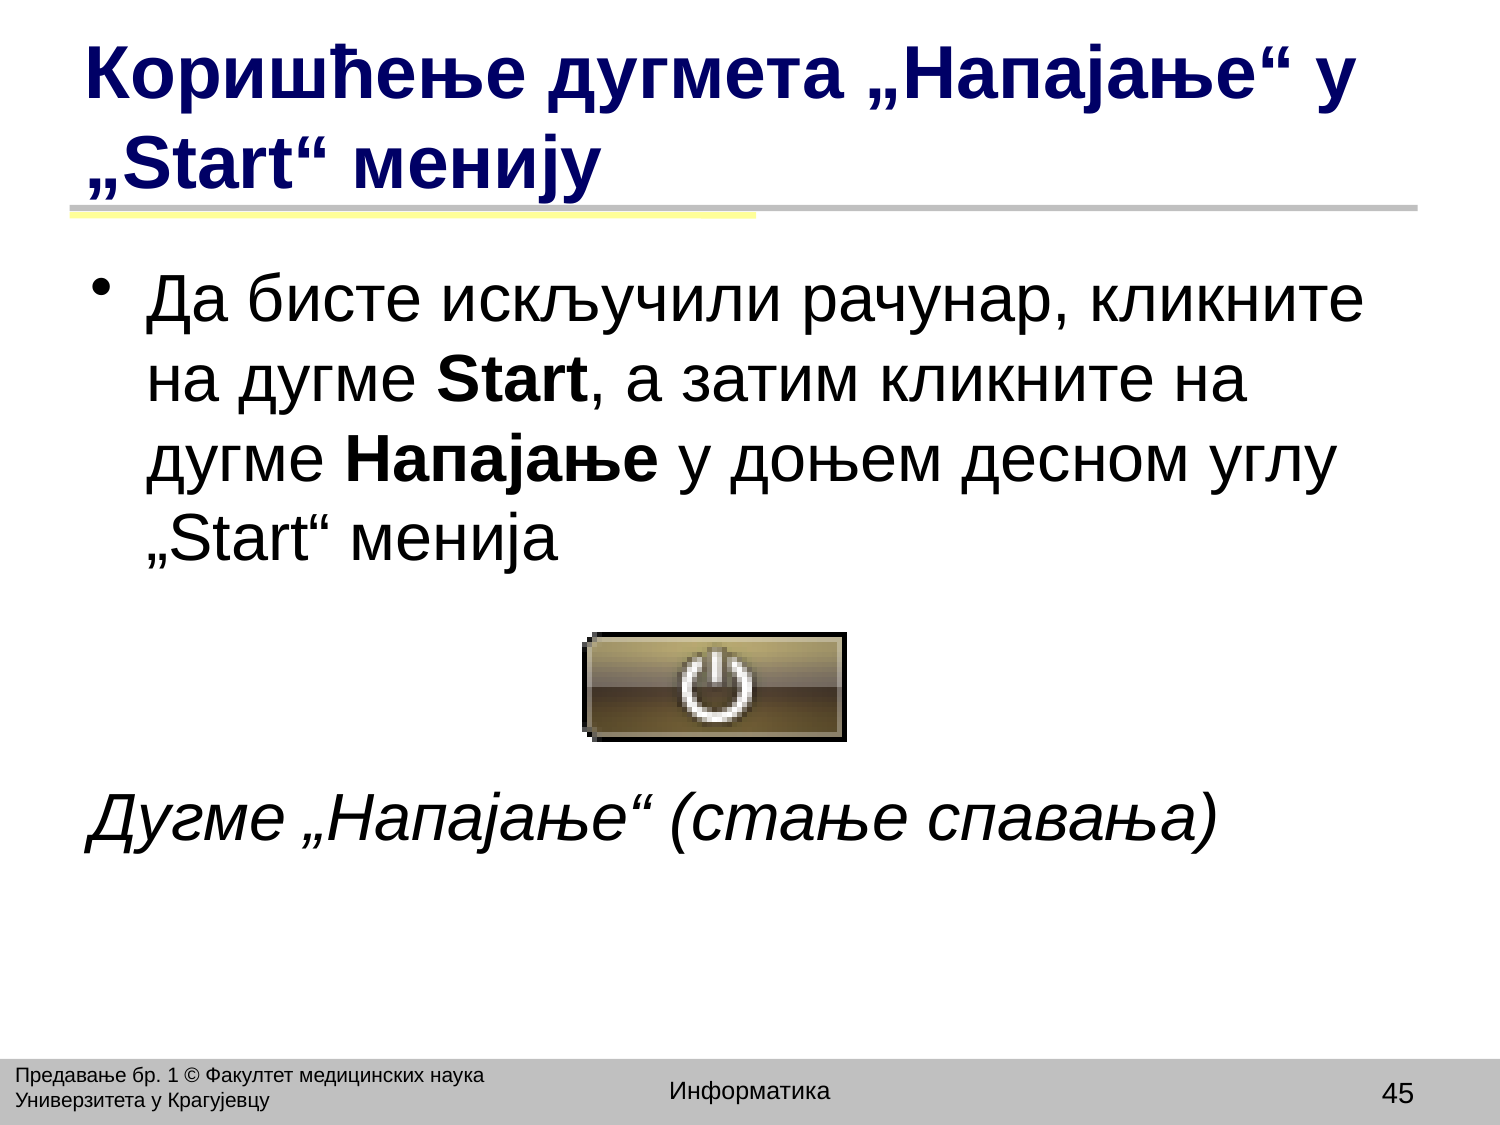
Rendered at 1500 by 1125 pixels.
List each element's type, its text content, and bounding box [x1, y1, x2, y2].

list Да бисте искључили рачунар, кликните на дугме Start, а затим кликните на дугме Напајање у доњем десном углу „Start“ менија Дугме „Напајање“ (стање спавања) [74, 246, 1426, 1023]
slide_number 45 [1079, 1066, 1430, 1125]
slide_number Предавање бр. 1 © Факултет медицинских наука Универзитета у Крагујевцу [0, 1053, 599, 1108]
footer Информатика [512, 1066, 988, 1125]
picture [578, 627, 847, 748]
title Коришћење дугмета „Напајање“ у „Start“ менију [69, 19, 1426, 208]
